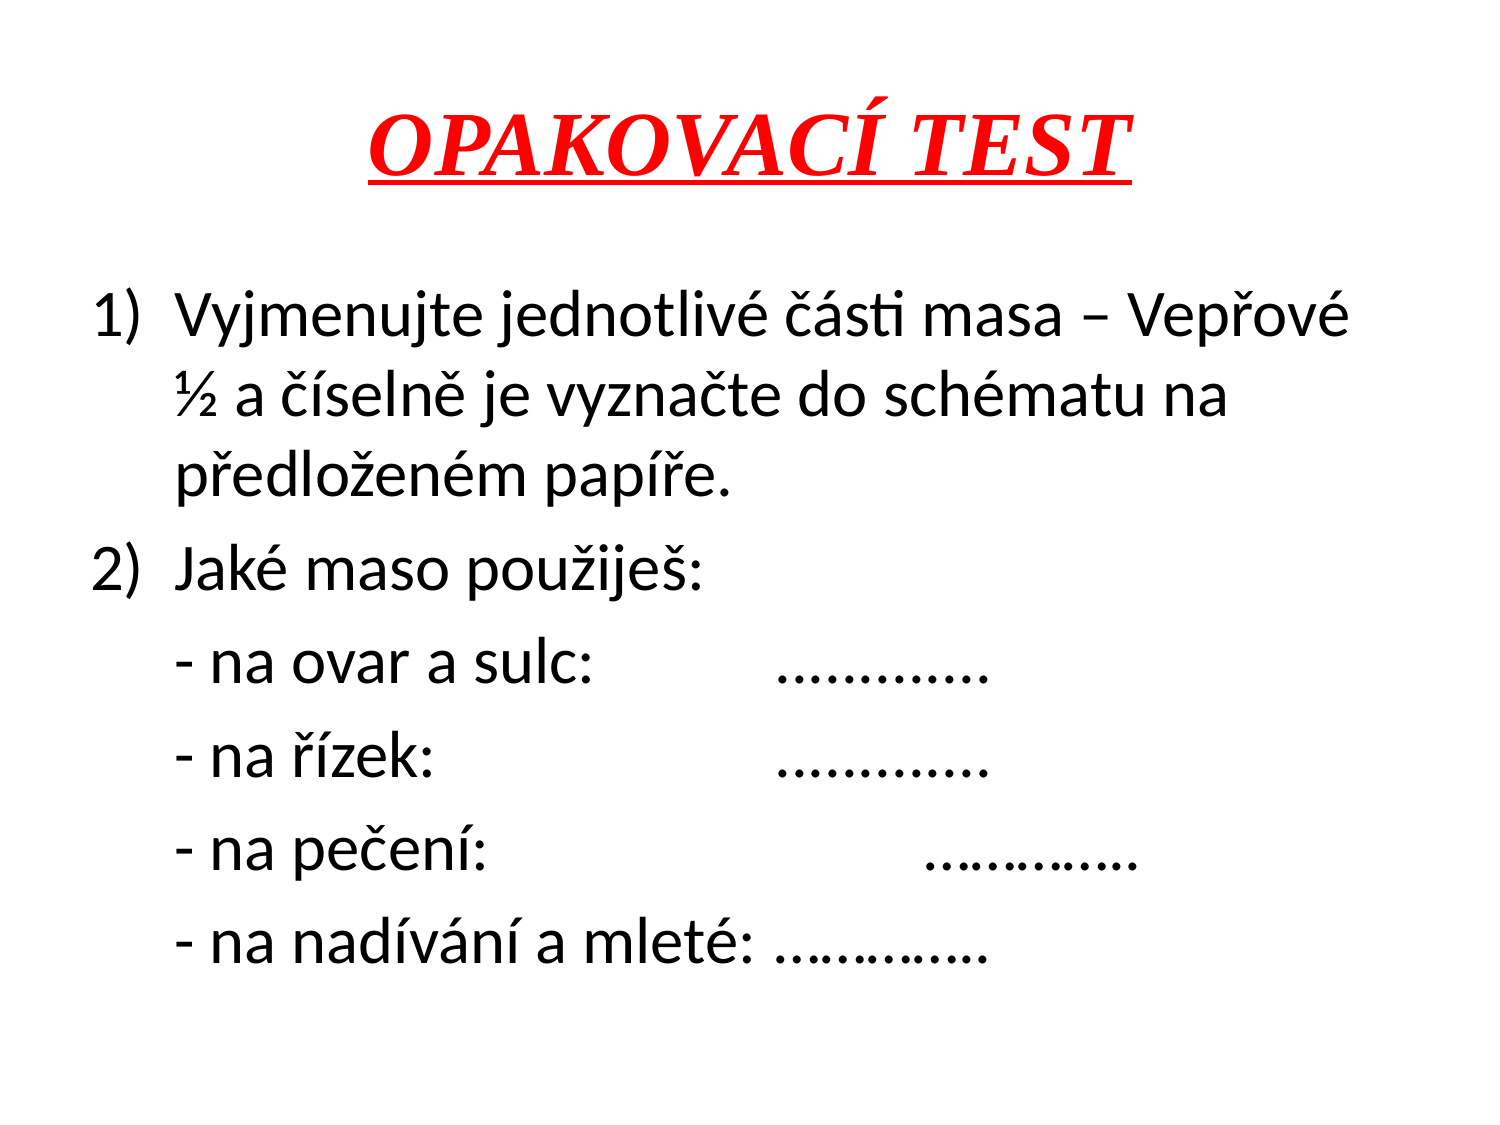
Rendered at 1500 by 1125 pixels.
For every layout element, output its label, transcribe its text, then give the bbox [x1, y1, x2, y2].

list Vyjmenujte jednotlivé části masa – Vepřové ½ a číselně je vyznačte do schématu na předloženém papíře. Jaké maso použiješ: - na ovar a sulc: ............. - na řízek: ............. - na pečení: ………….. - na nadívání a mleté: ………….. [75, 262, 1425, 1005]
title OPAKOVACÍ TEST [75, 45, 1425, 233]
